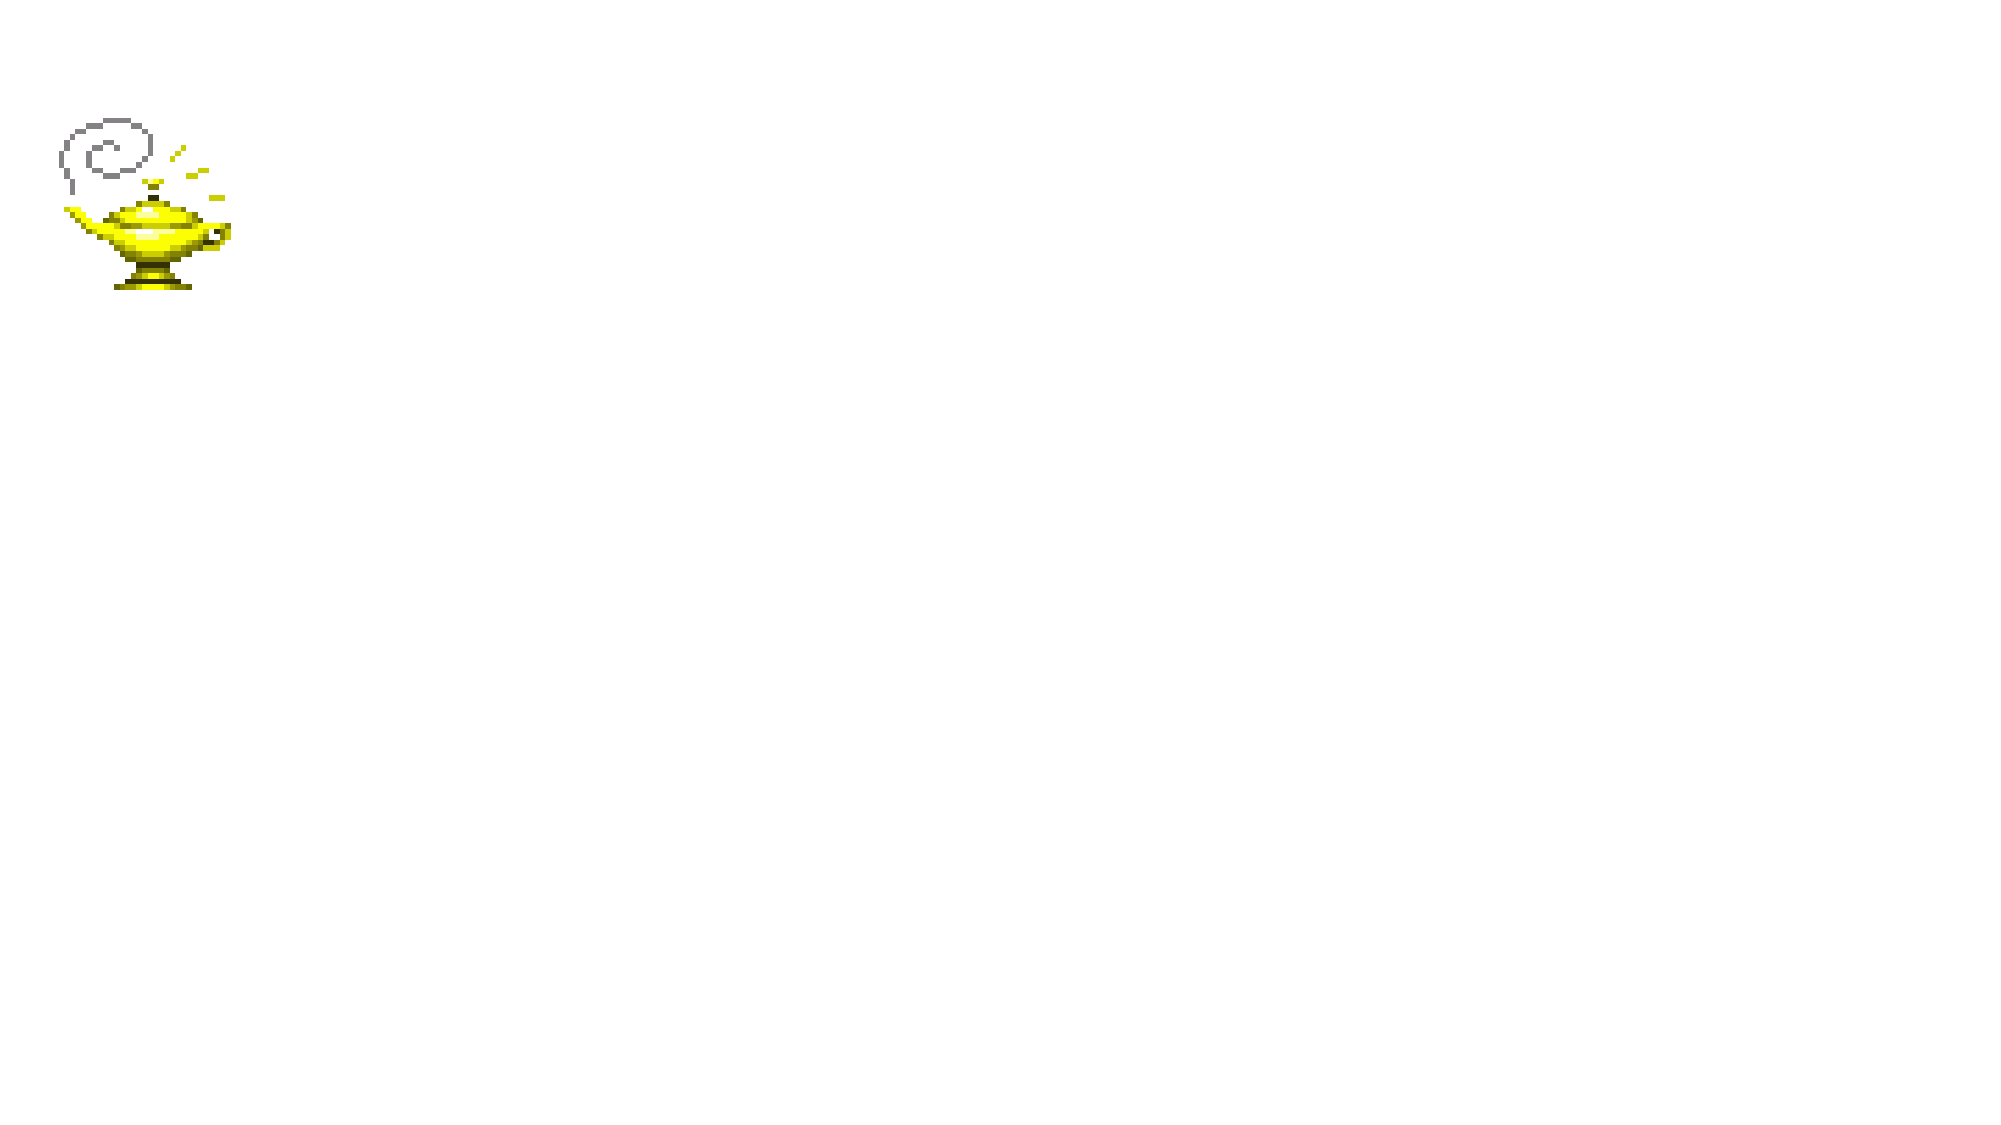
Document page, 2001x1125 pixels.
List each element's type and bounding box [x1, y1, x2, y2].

picture [58, 118, 237, 296]
